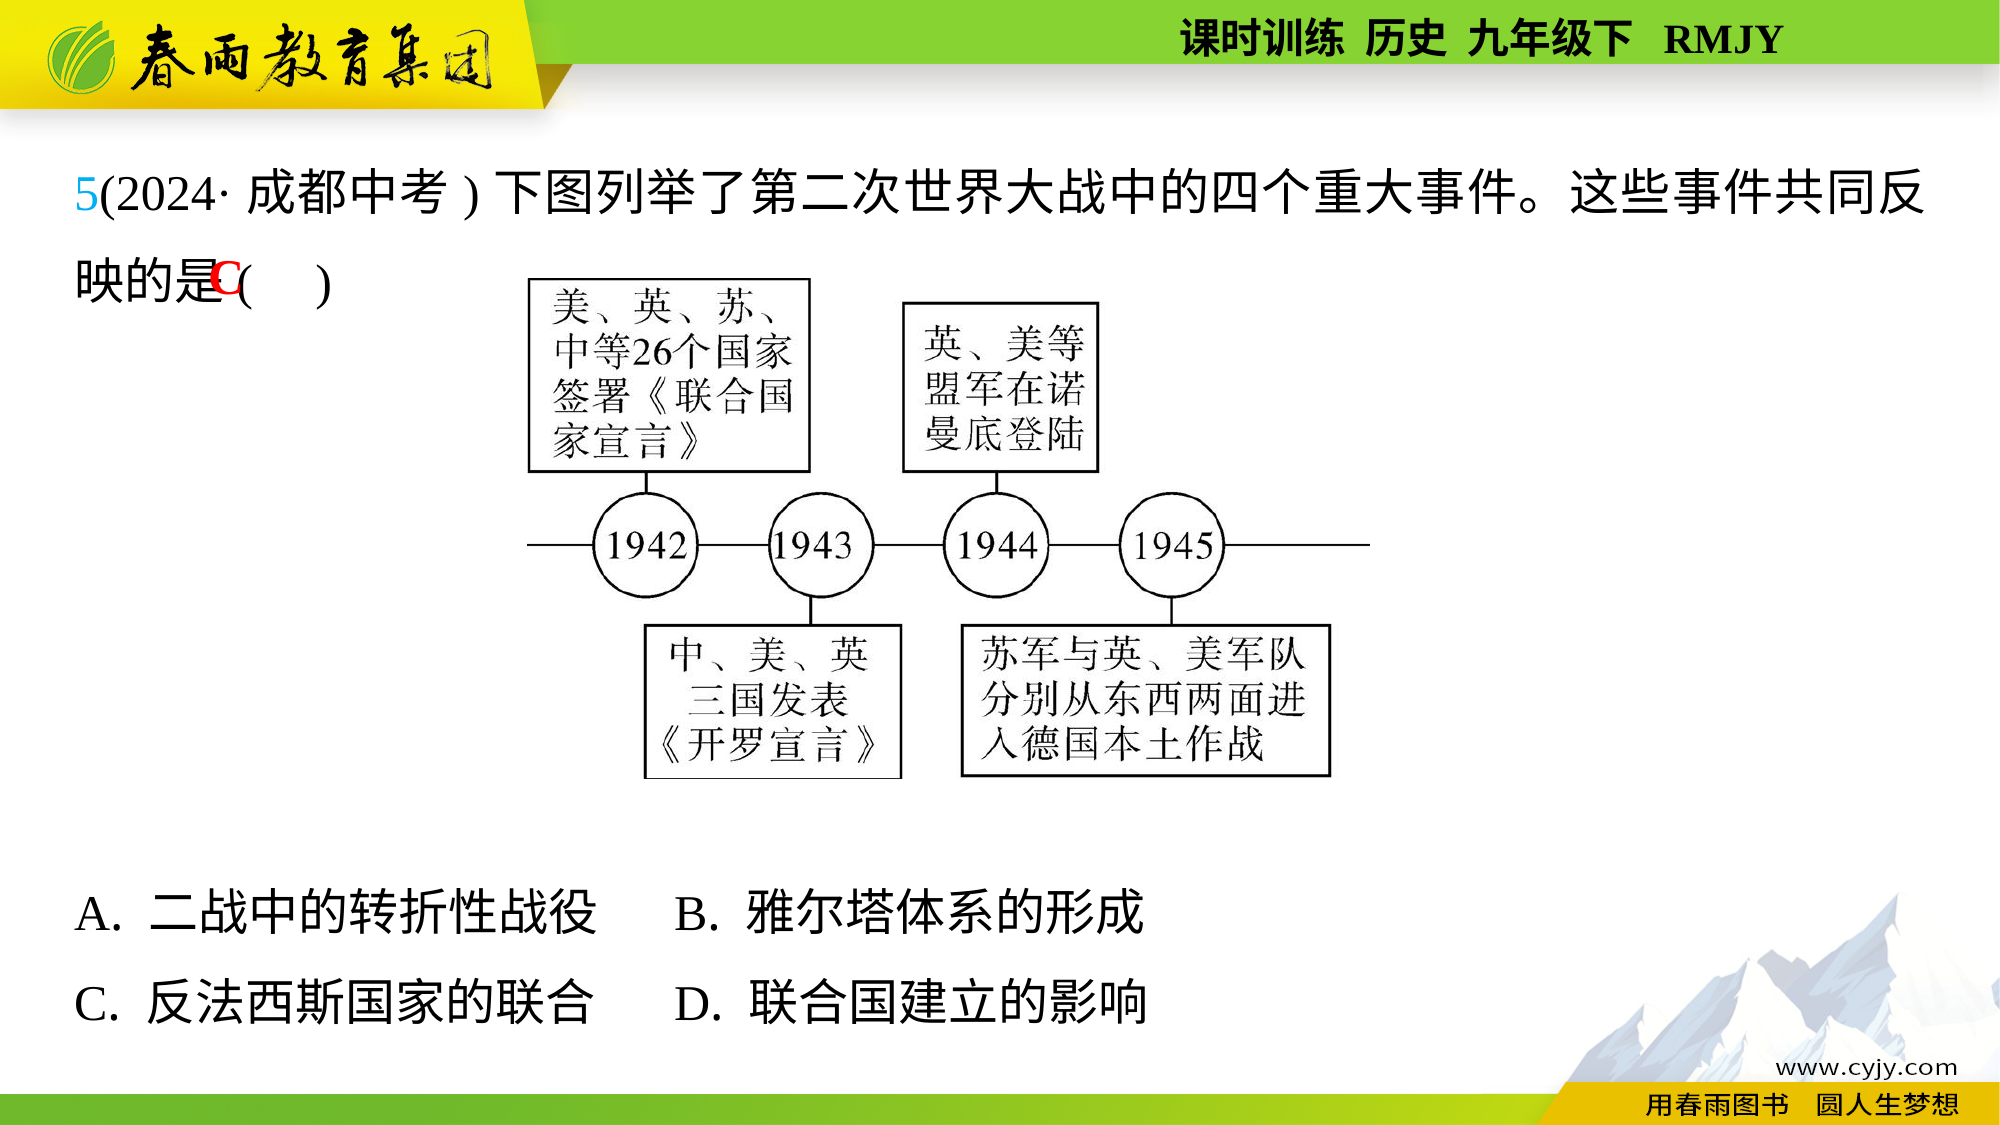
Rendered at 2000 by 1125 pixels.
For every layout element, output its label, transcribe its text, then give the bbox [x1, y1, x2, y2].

text_box C [193, 236, 260, 312]
picture [0, 0, 2000, 1125]
list 5(2024·成都中考)下图列举了第二次世界大战中的四个重大事件。这些事件共同反映的是( ) A. 二战中的转折性战役 B. 雅尔塔体系的形成 C. 反法西斯国家的联合 D. 联合国建立的影响 [59, 122, 1944, 1047]
